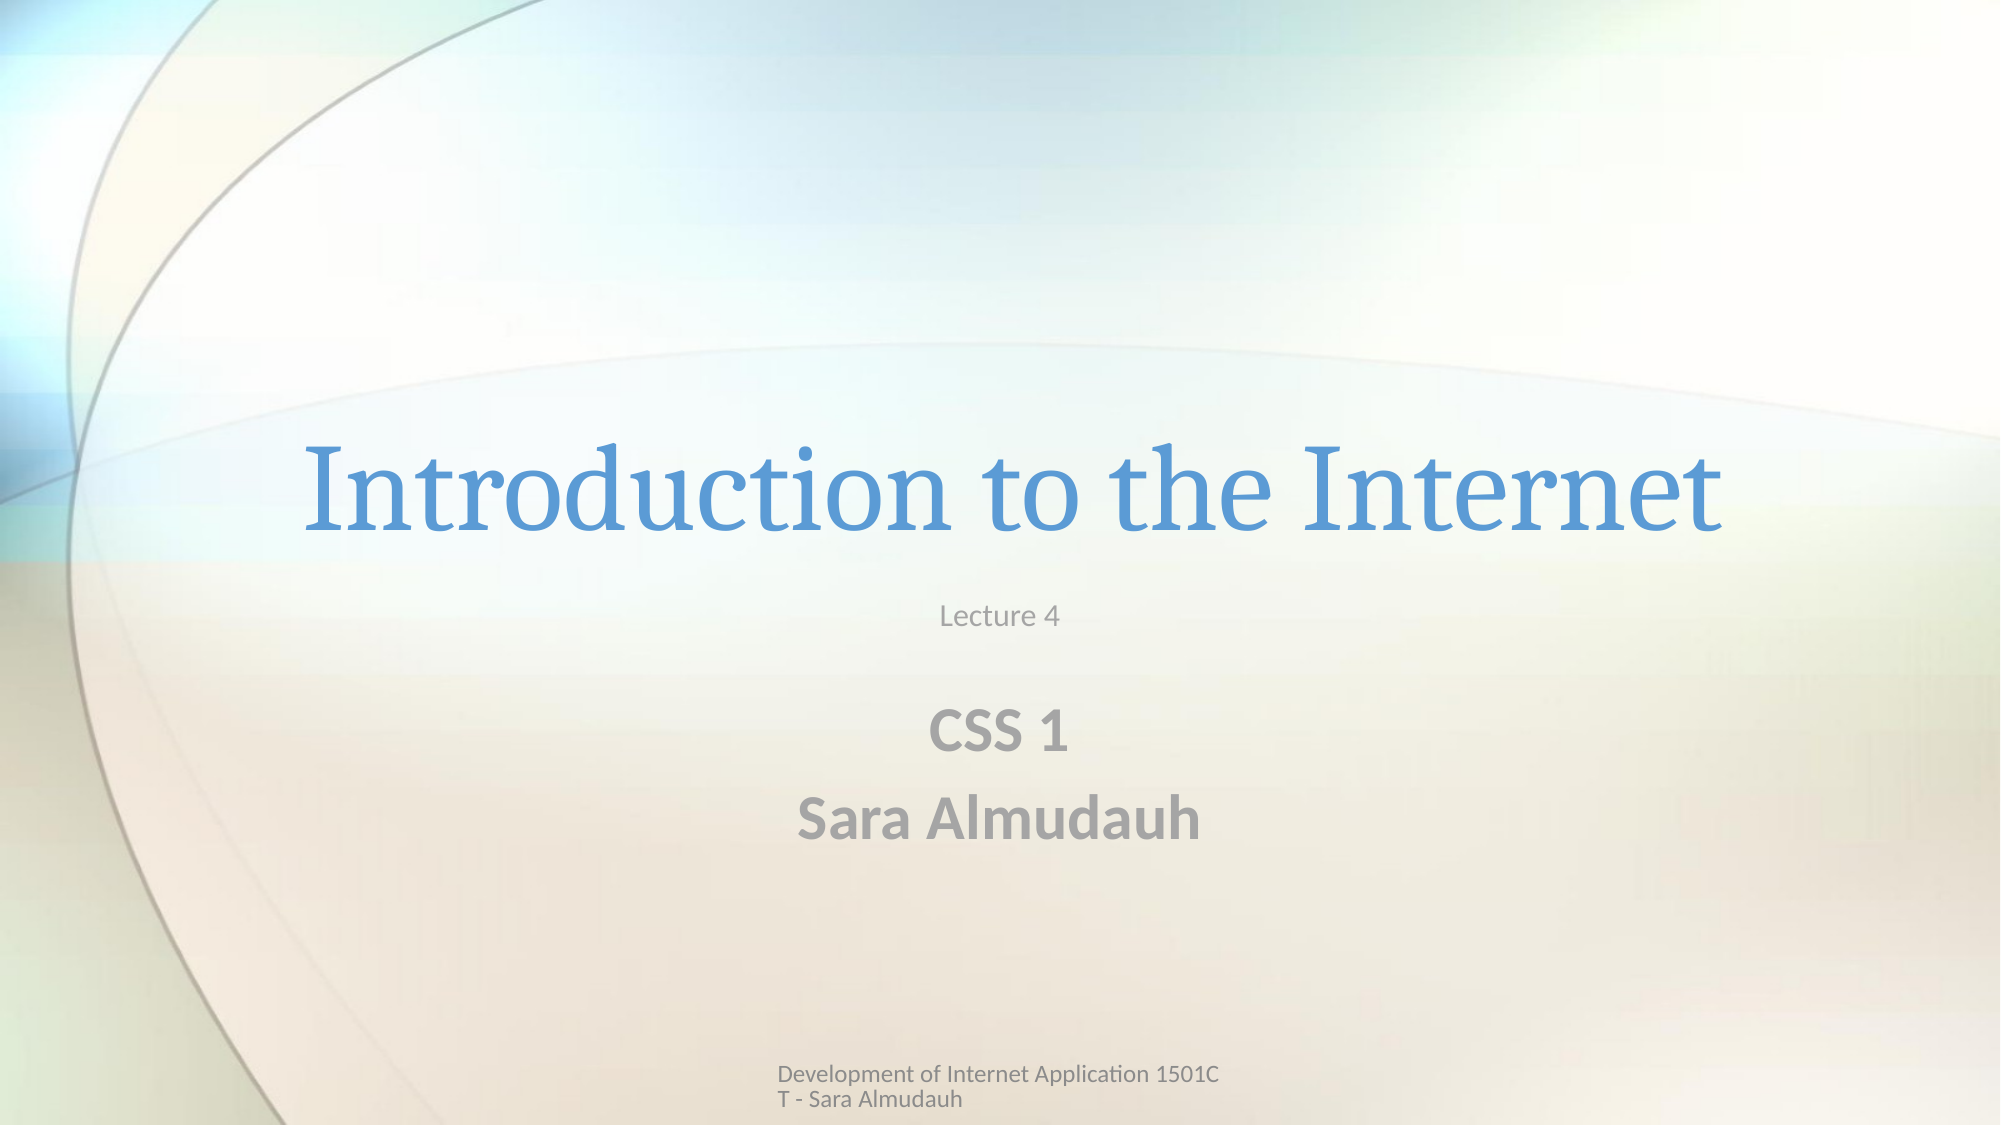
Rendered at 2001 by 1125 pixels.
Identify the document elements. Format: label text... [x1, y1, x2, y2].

picture [0, 0, 2001, 1125]
footer Development of Internet Application 1501CT - Sara Almudauh [762, 1042, 1238, 1103]
subtitle Lecture 4 CSS 1 Sara Almudauh [249, 590, 1750, 863]
title Introduction to the Internet [249, 170, 1777, 563]
